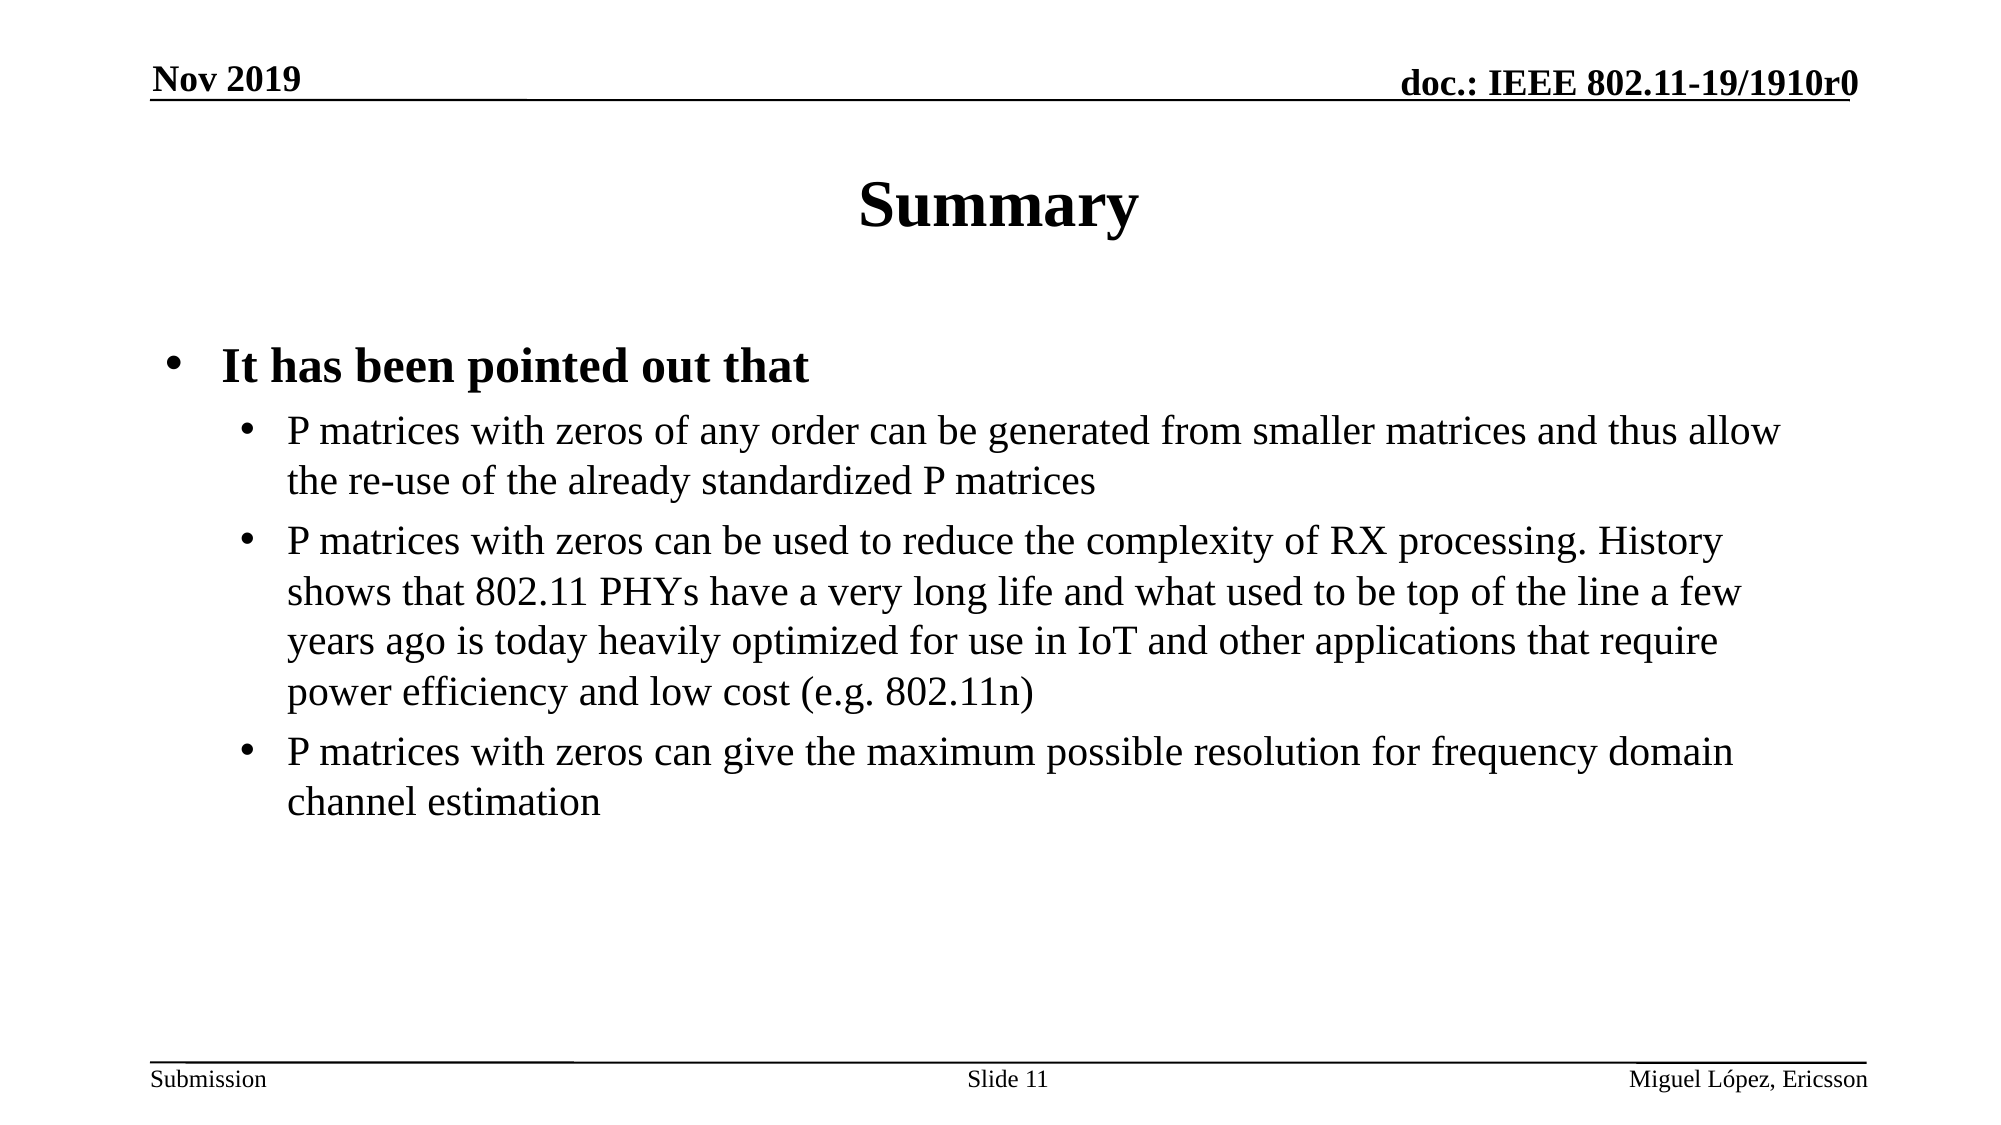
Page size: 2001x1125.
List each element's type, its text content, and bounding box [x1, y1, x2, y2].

list It has been pointed out that P matrices with zeros of any order can be generated from smaller matrices and thus allow the re-use of the already standardized P matrices P matrices with zeros can be used to reduce the complexity of RX processing. History shows that 802.11 PHYs have a very long life and what used to be top of the line a few years ago is today heavily optimized for use in IoT and other applications that require power efficiency and low cost (e.g. 802.11n) P matrices with zeros can give the maximum possible resolution for frequency domain channel estimation [149, 324, 1850, 1000]
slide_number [152, 54, 563, 100]
footer Miguel López, Ericsson [1171, 1061, 1869, 1093]
title Summary [149, 112, 1850, 288]
slide_number Slide 11 [950, 1061, 1067, 1123]
